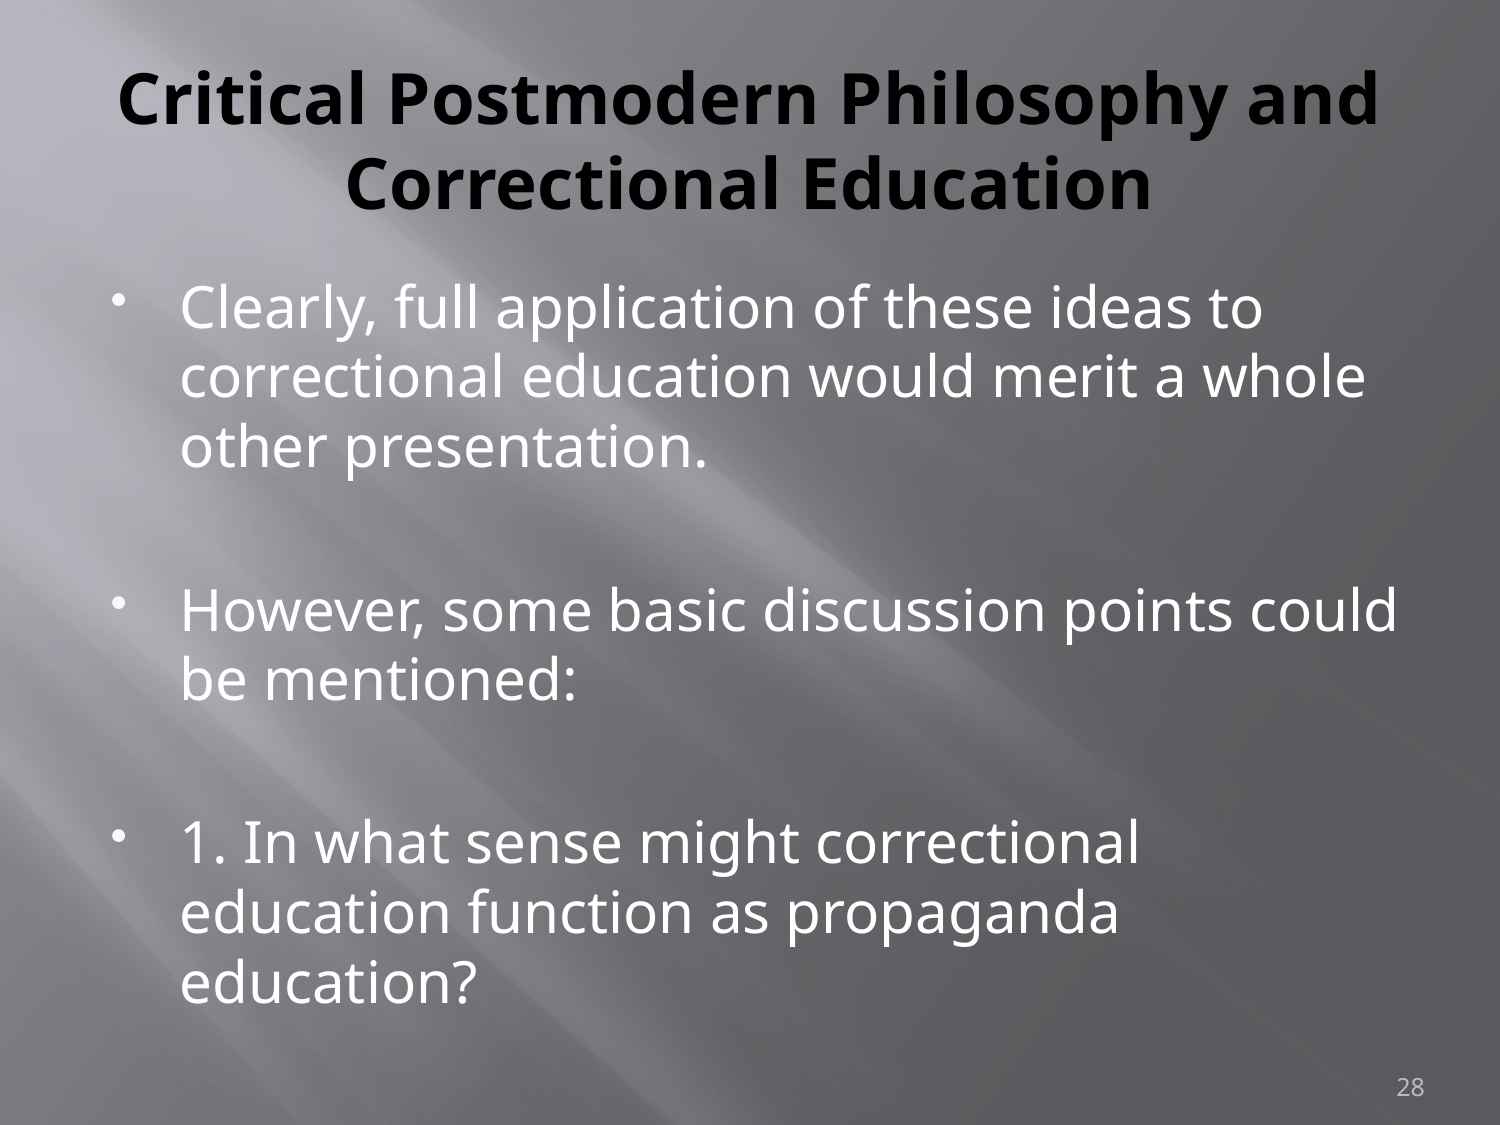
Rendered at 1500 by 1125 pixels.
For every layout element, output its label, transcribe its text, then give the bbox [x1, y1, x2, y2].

title Critical Postmodern Philosophy and Correctional Education [75, 45, 1425, 233]
slide_number 28 [1299, 1052, 1425, 1113]
list Clearly, full application of these ideas to correctional education would merit a whole other presentation. However, some basic discussion points could be mentioned: 1. In what sense might correctional education function as propaganda education? [75, 262, 1425, 1035]
